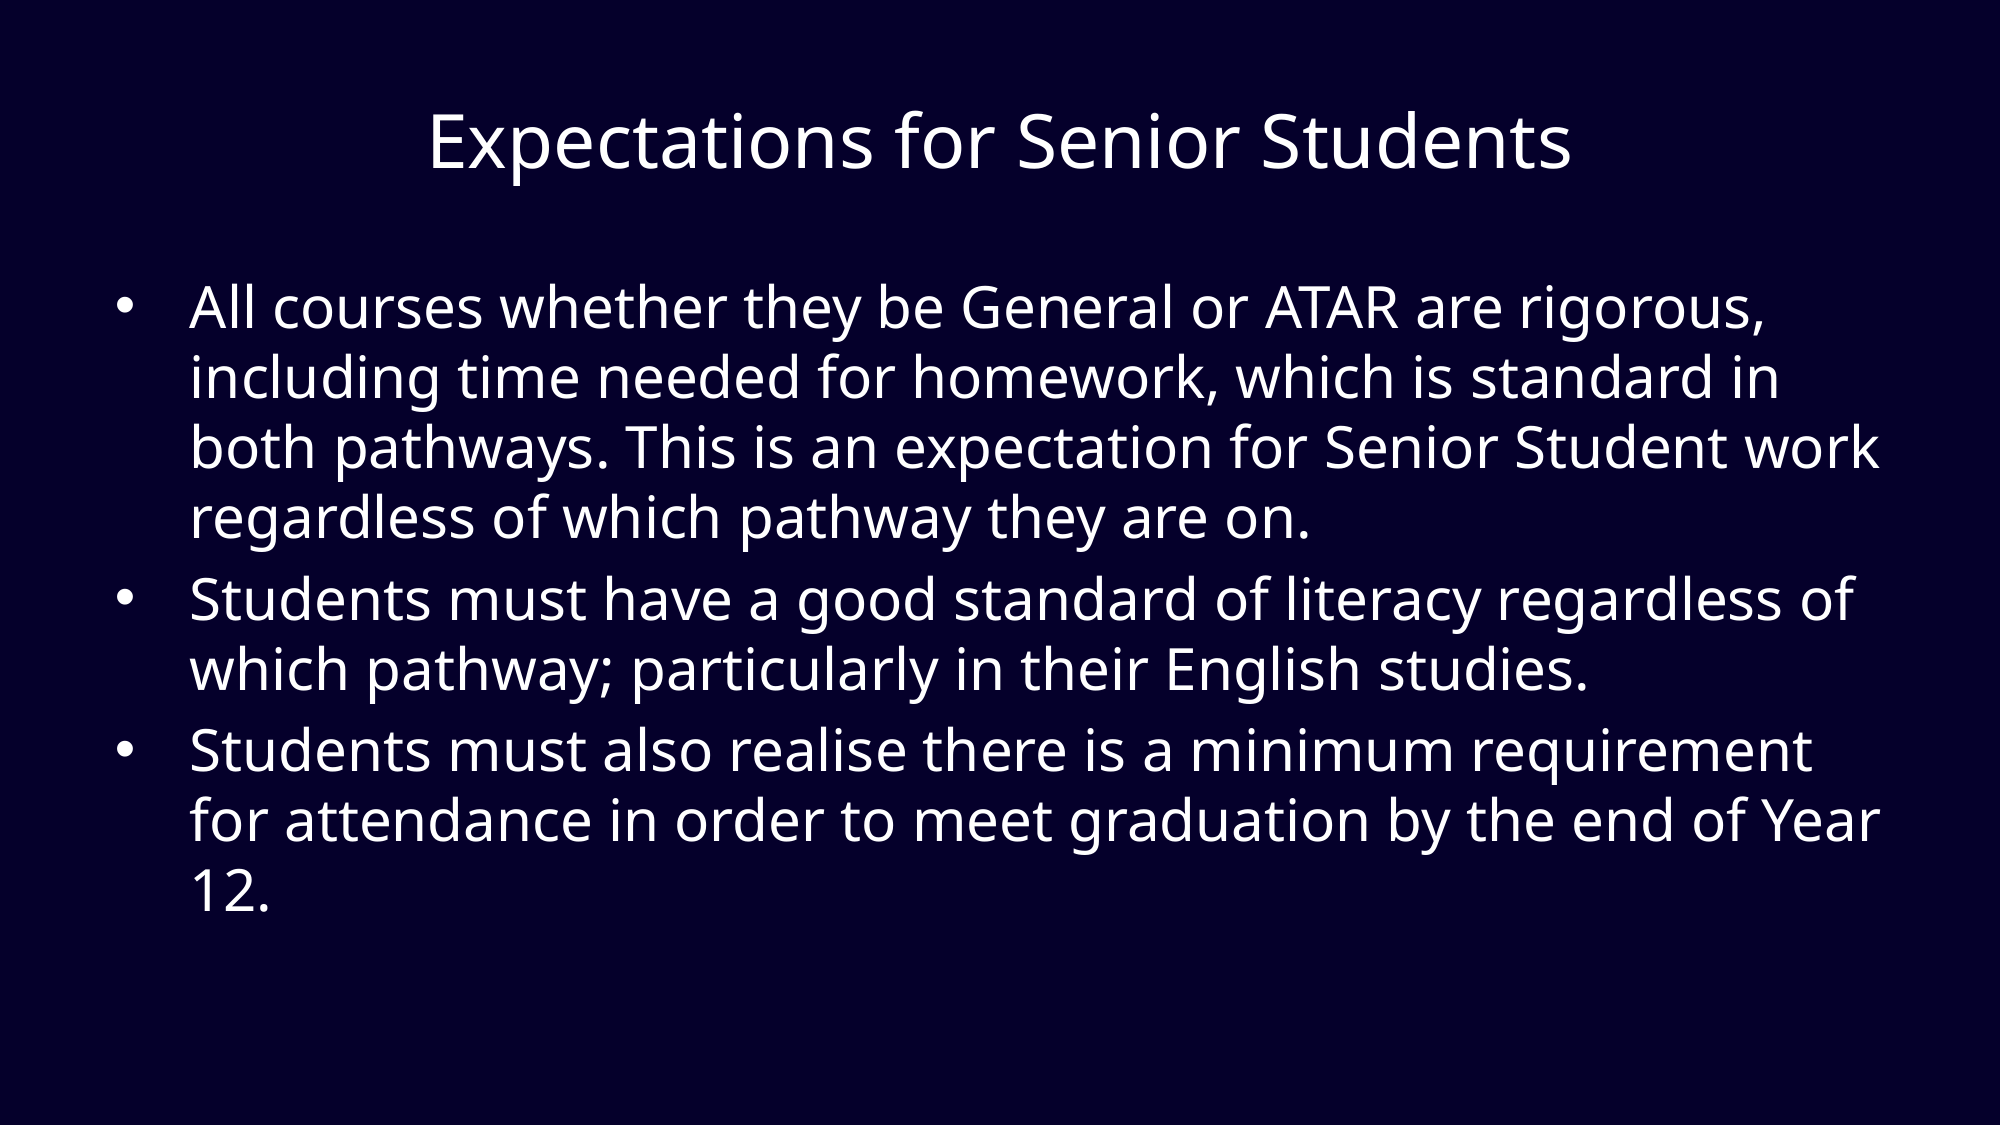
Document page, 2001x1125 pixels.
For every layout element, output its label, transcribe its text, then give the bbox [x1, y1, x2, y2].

list All courses whether they be General or ATAR are rigorous, including time needed for homework, which is standard in both pathways. This is an expectation for Senior Student work regardless of which pathway they are on. Students must have a good standard of literacy regardless of which pathway; particularly in their English studies. Students must also realise there is a minimum requirement for attendance in order to meet graduation by the end of Year 12. [99, 262, 1900, 1005]
title Expectations for Senior Students [99, 45, 1900, 233]
